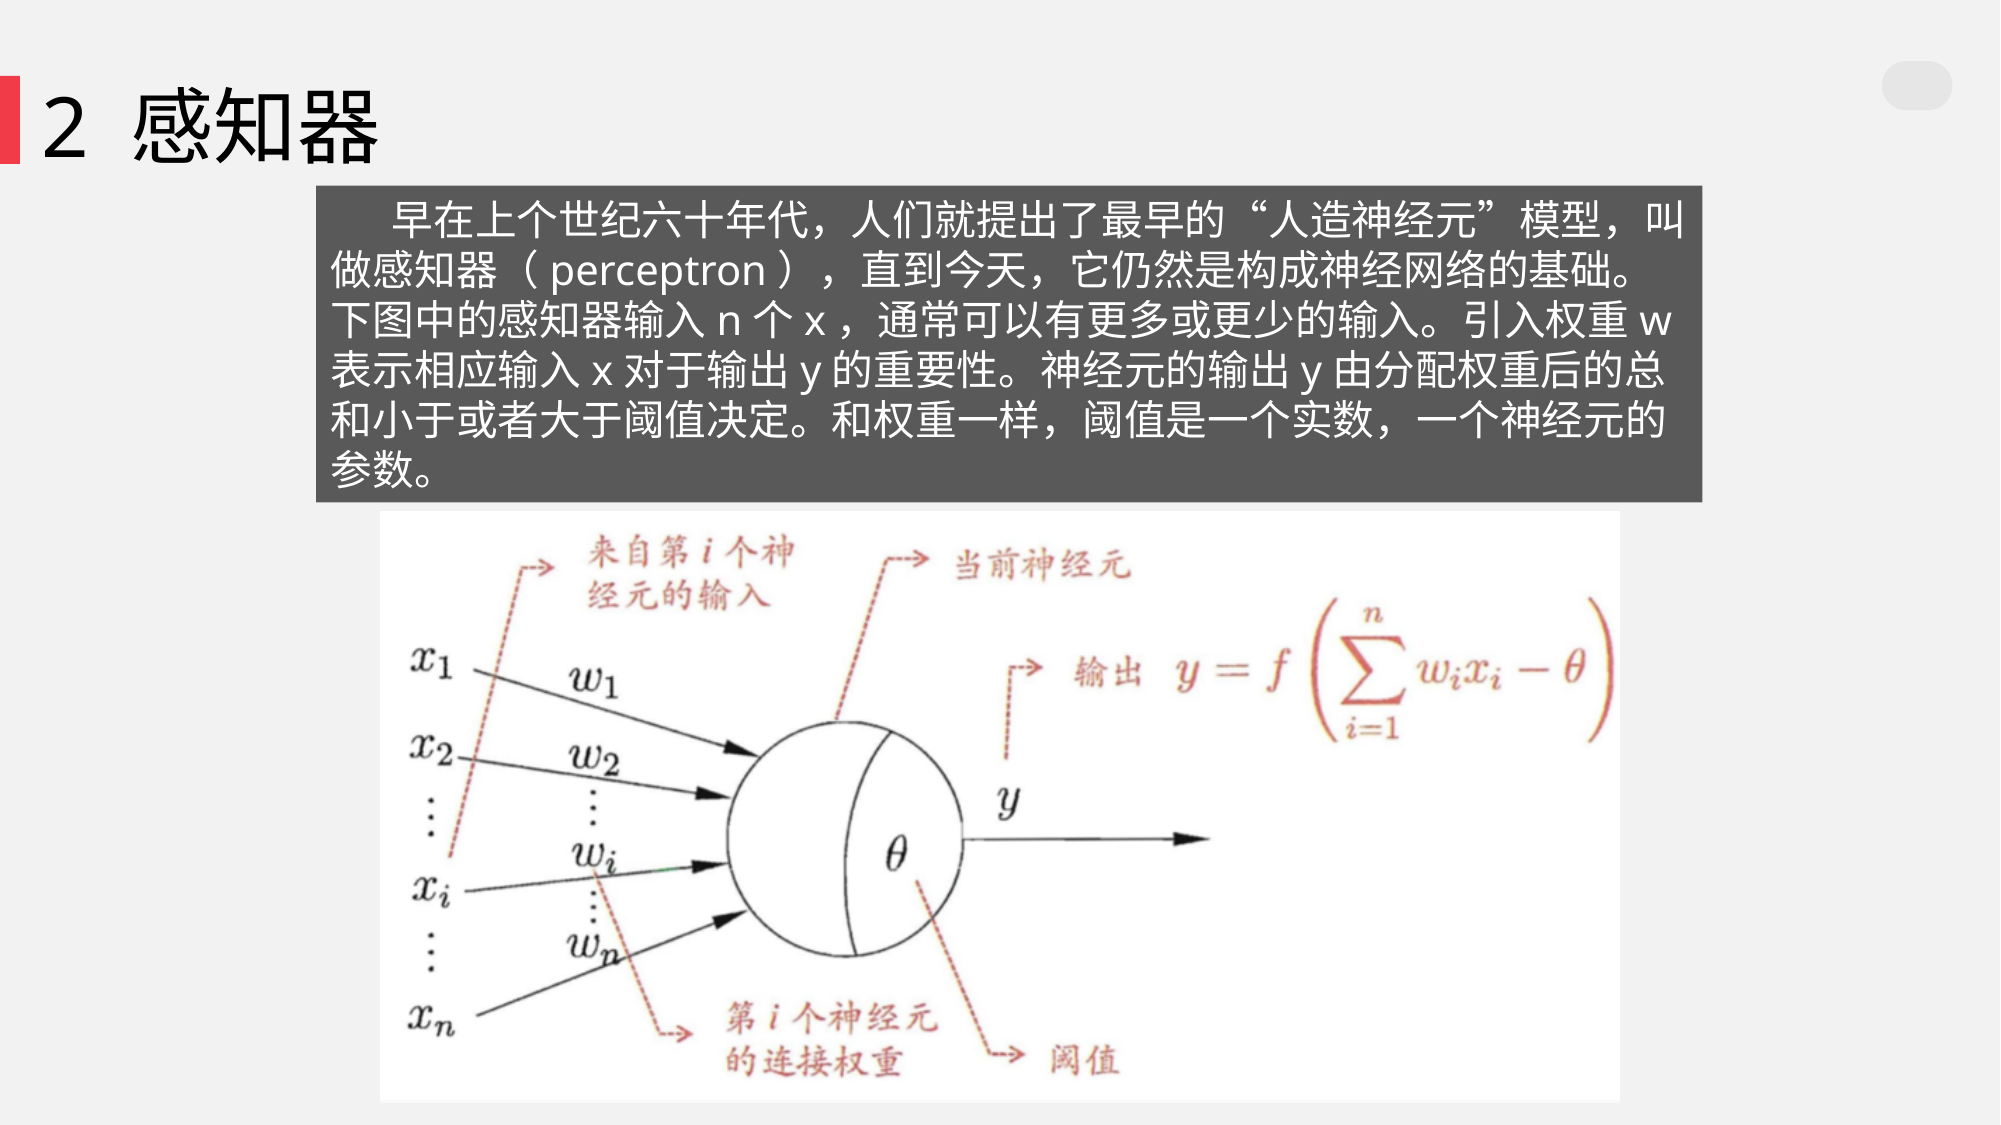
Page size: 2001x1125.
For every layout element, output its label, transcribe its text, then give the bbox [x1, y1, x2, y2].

list 2 感知器 [41, 75, 1836, 186]
text_box 早在上个世纪六十年代，人们就提出了最早的“人造神经元”模型，叫做感知器（perceptron），直到今天，它仍然是构成神经网络的基础。下图中的感知器输入n个x，通常可以有更多或更少的输入。引入权重w表示相应输入x对于输出y的重要性。神经元的输出y由分配权重后的总和小于或者大于阈值决定。和权重一样，阈值是一个实数，一个神经元的参数。 [315, 186, 1703, 503]
picture [379, 511, 1620, 1103]
